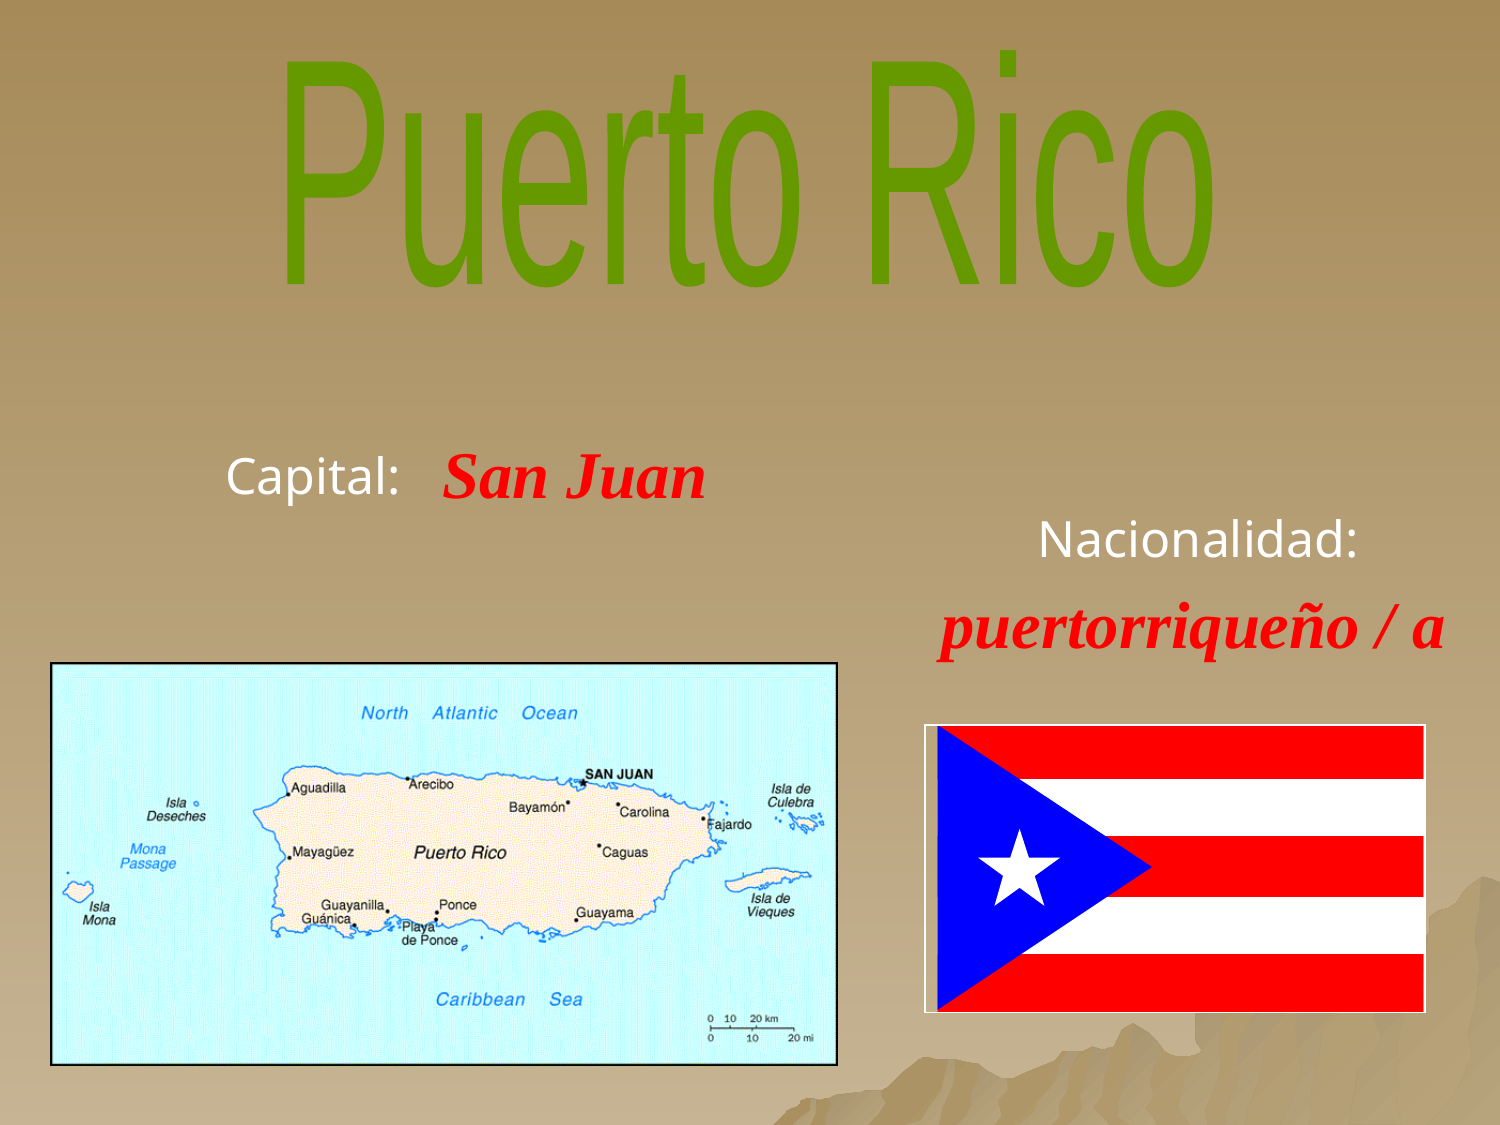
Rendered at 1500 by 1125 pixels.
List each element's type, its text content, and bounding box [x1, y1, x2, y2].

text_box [937, 724, 1426, 1013]
text_box Capital: [210, 437, 416, 513]
text_box puertorriqueño / a [912, 574, 1475, 670]
text_box Nacionalidad: [1023, 499, 1375, 575]
text_box [924, 724, 936, 1013]
text_box San Juan [375, 424, 775, 520]
picture [49, 662, 838, 1066]
